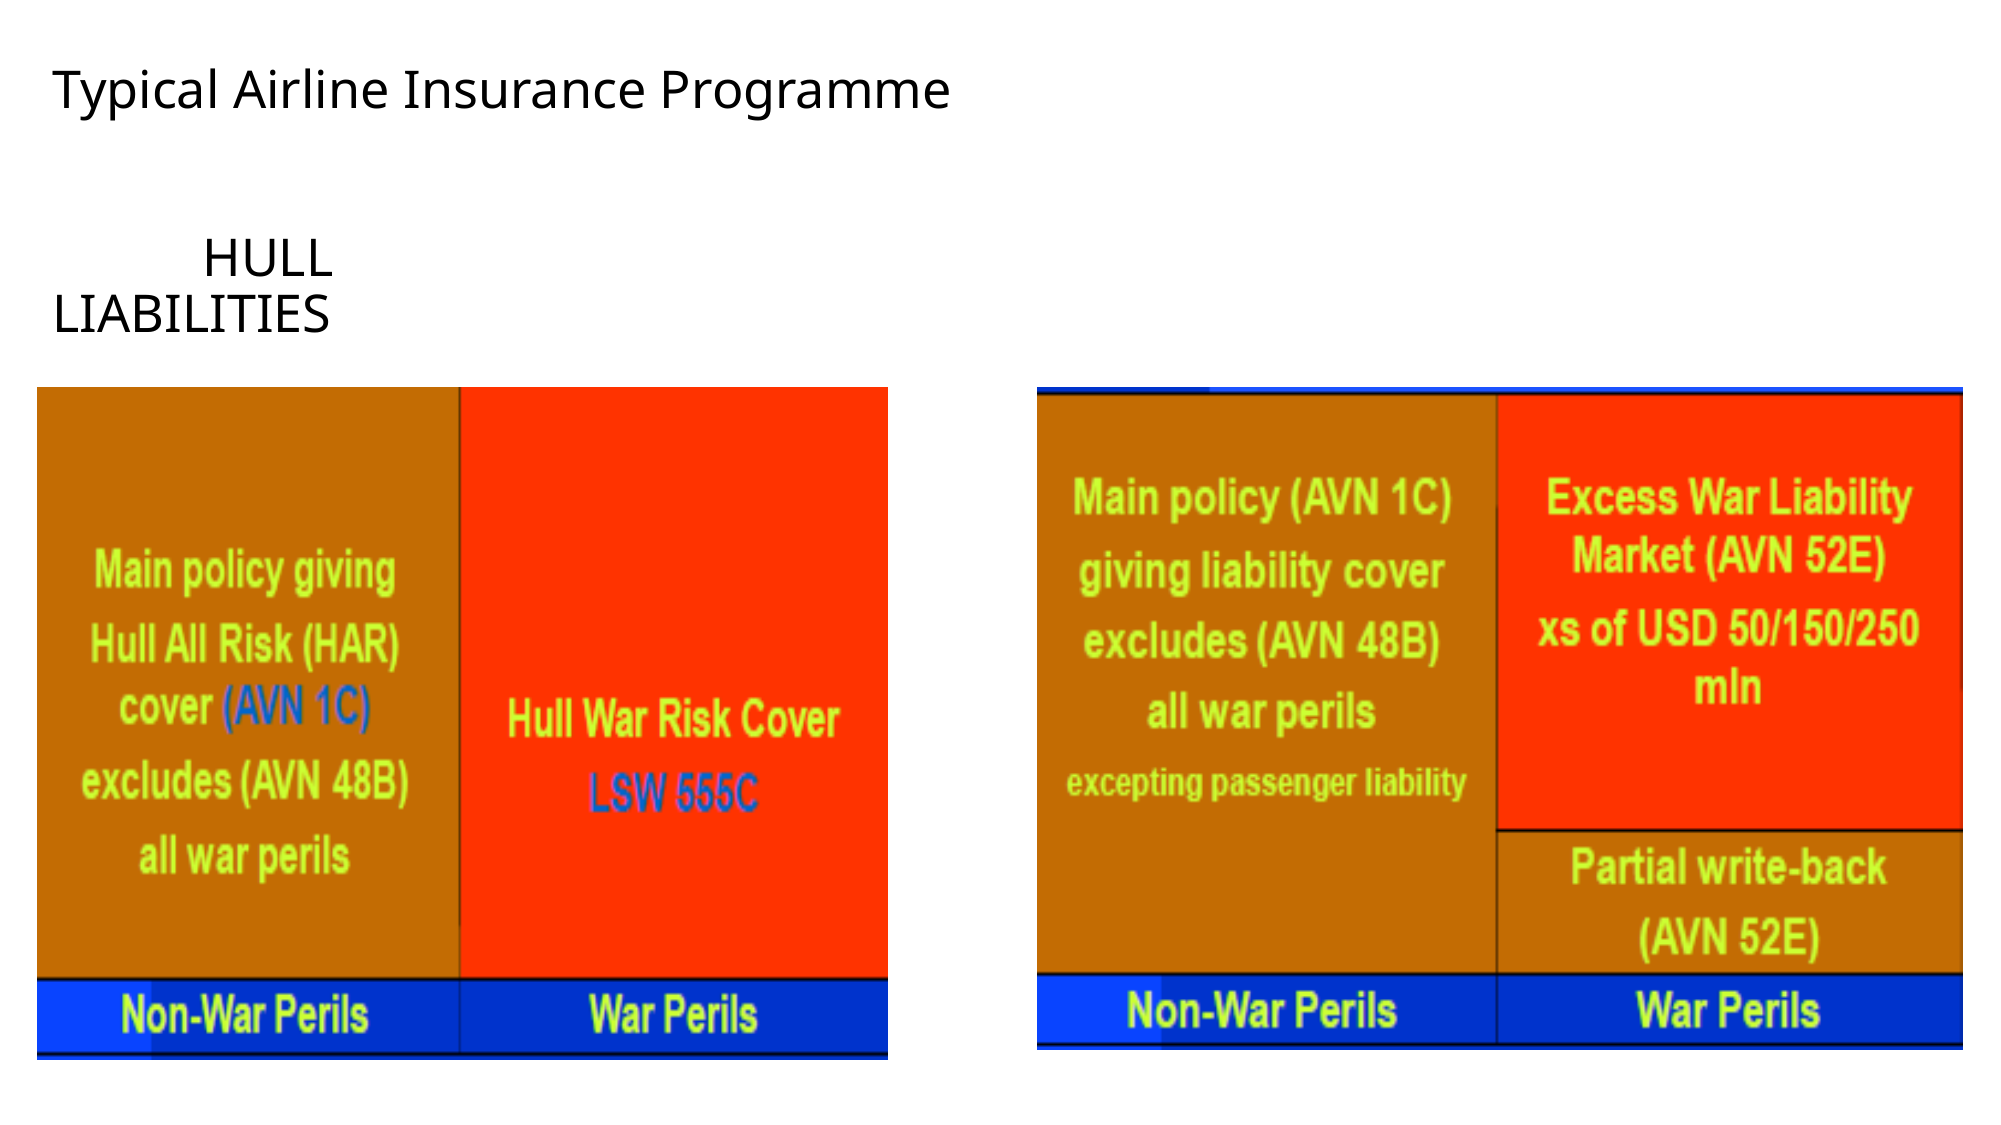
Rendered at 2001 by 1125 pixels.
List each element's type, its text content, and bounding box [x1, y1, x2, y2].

picture [1037, 387, 1963, 1050]
title Typical Airline Insurance Programme HULL LIABILITIES [37, 45, 1675, 363]
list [37, 387, 888, 1060]
